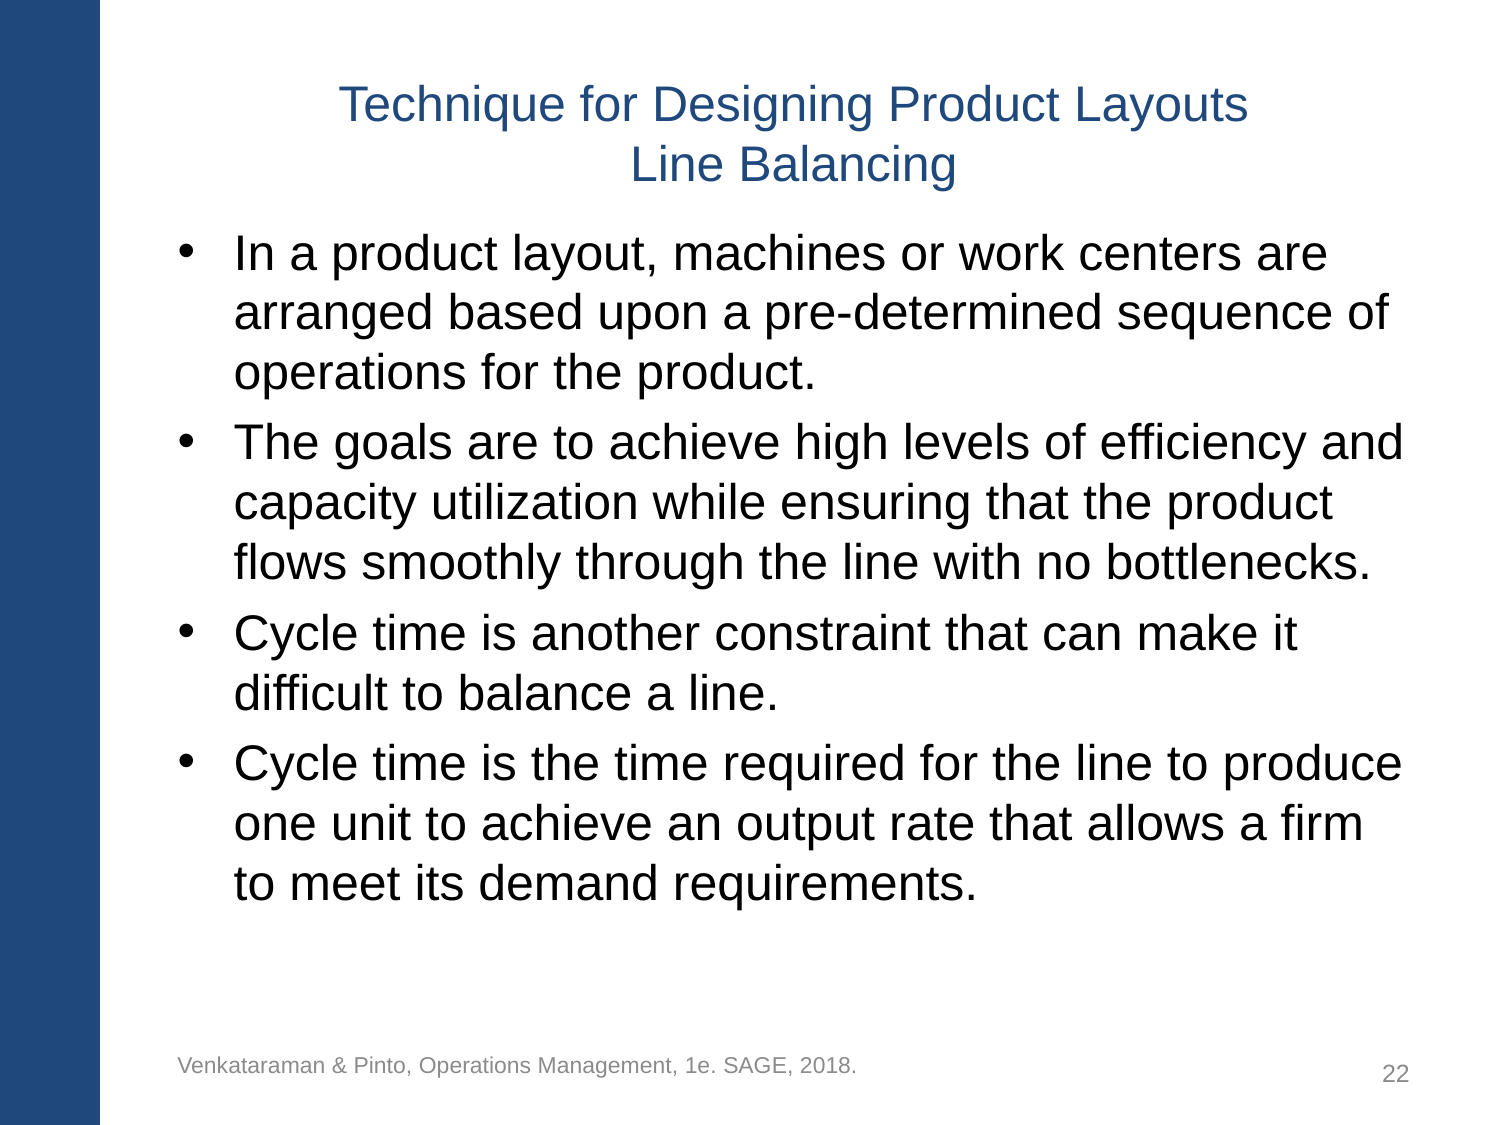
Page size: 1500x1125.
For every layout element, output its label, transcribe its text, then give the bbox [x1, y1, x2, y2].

slide_number 22 [1350, 1042, 1425, 1103]
list In a product layout, machines or work centers are arranged based upon a pre-determined sequence of operations for the product. The goals are to achieve high levels of efficiency and capacity utilization while ensuring that the product flows smoothly through the line with no bottlenecks. Cycle time is another constraint that can make it difficult to balance a line. Cycle time is the time required for the line to produce one unit to achieve an output rate that allows a firm to meet its demand requirements. [162, 212, 1425, 1013]
title Technique for Designing Product Layouts Line Balancing [162, 37, 1425, 212]
footer Venkataraman & Pinto, Operations Management, 1e. SAGE, 2018. [162, 1042, 1313, 1103]
